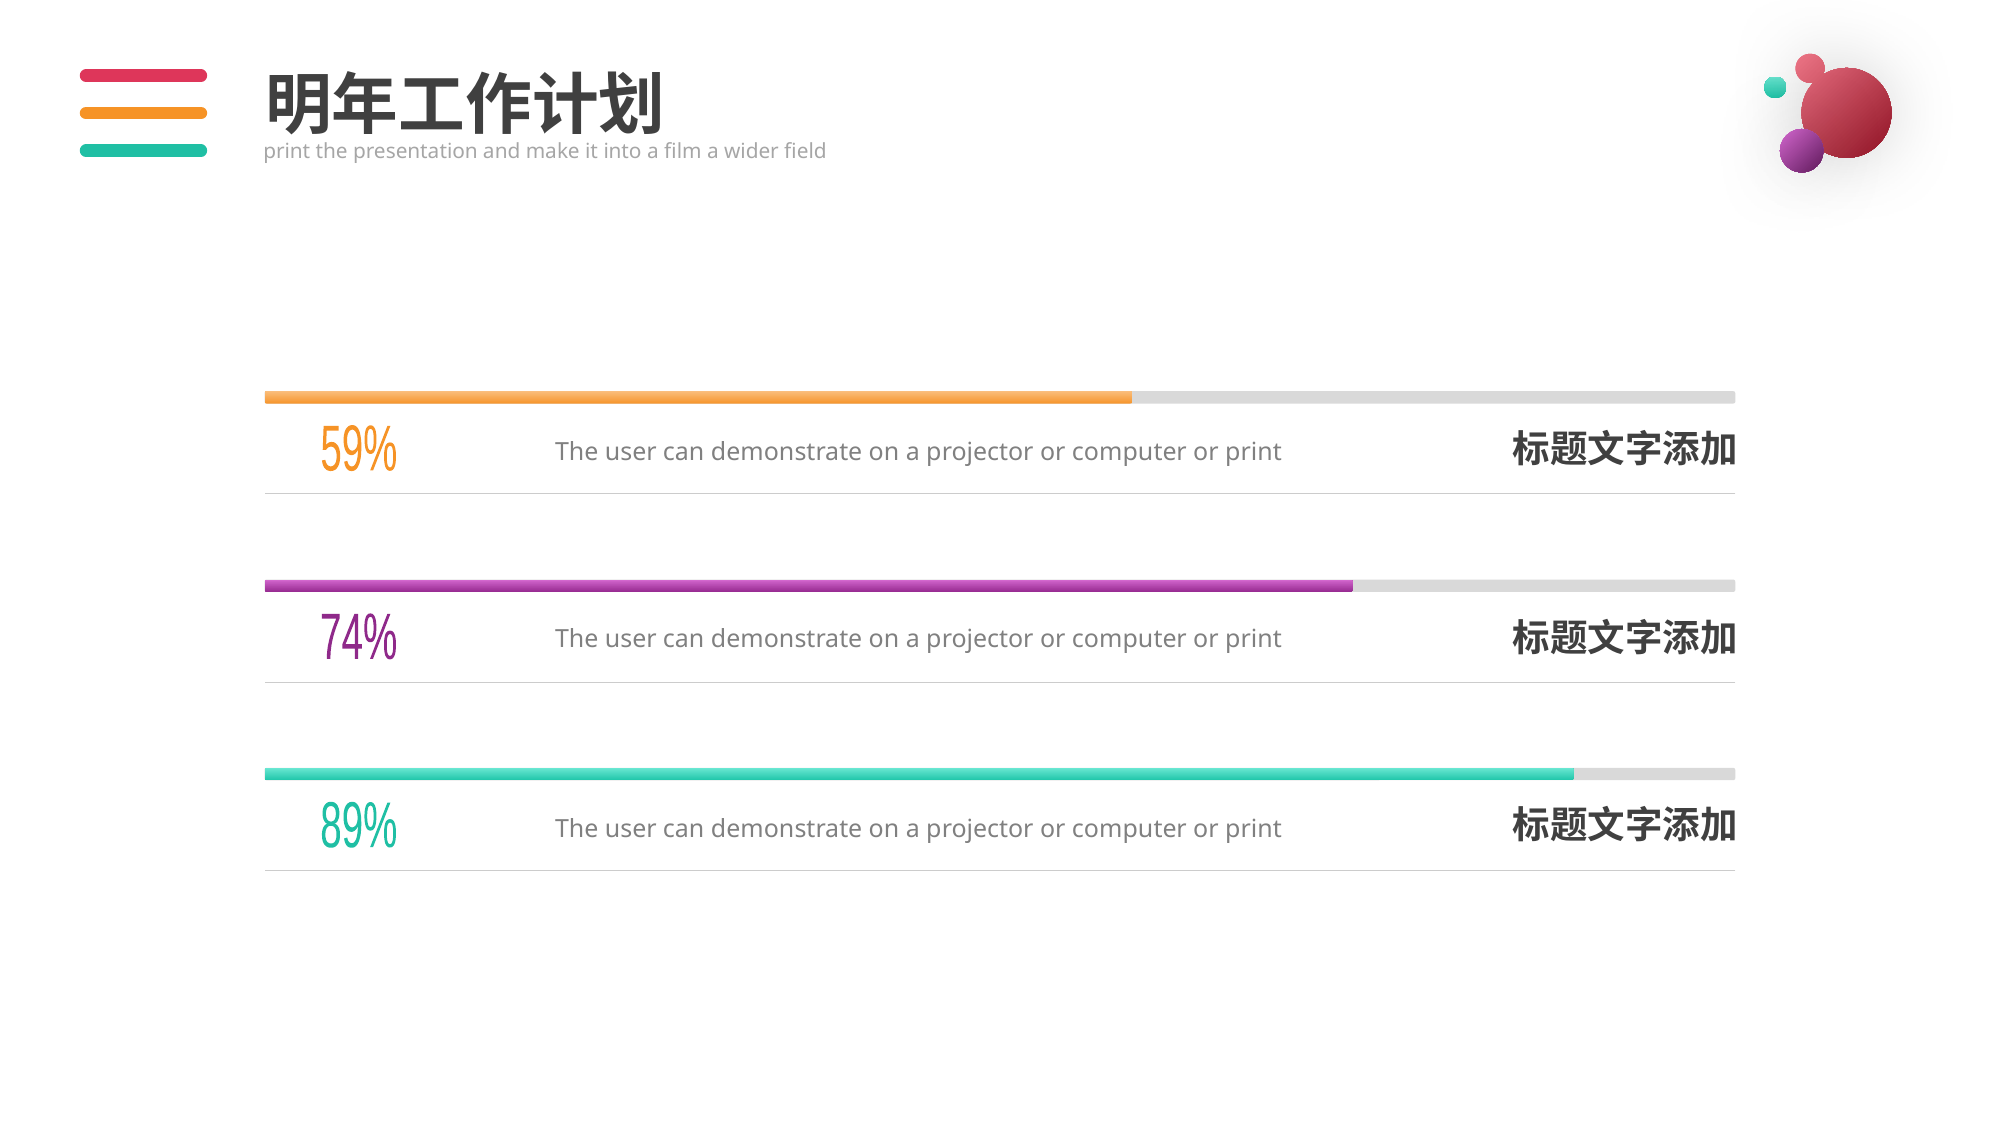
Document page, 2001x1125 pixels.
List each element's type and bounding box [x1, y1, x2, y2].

text_box [264, 579, 1753, 682]
text_box [264, 767, 1753, 871]
text_box [264, 391, 1753, 494]
text_box [1764, 53, 1892, 173]
text_box [86, 75, 201, 151]
text_box [248, 54, 899, 171]
